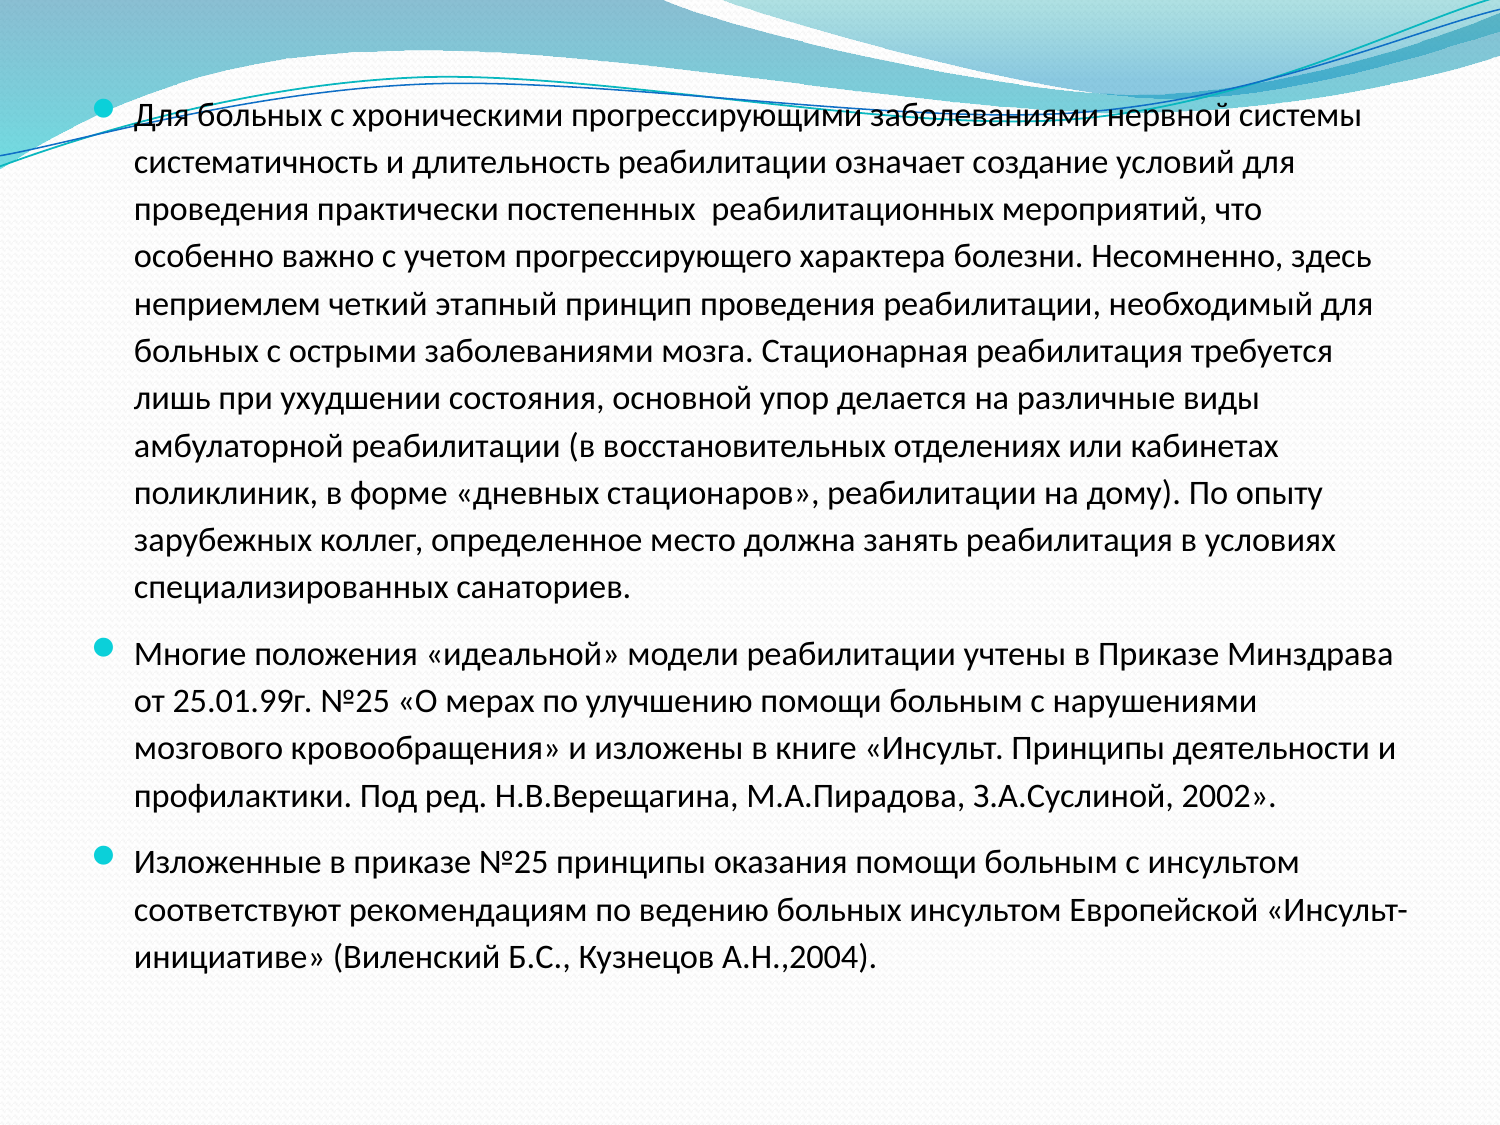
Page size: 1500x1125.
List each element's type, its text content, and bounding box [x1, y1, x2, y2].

list Для больных с хроническими прогрессирующими заболеваниями нервной системы систематичность и длительность реабилитации означает создание условий для проведения практически постепенных реабилитационных мероприятий, что особенно важно с учетом прогрессирующего характера болезни. Несомненно, здесь неприемлем четкий этапный принцип проведения реабилитации, необходимый для больных с острыми заболеваниями мозга. Стационарная реабилитация требуется лишь при ухудшении состояния, основной упор делается на различные виды амбулаторной реабилитации (в восстановительных отделениях или кабинетах поликлиник, в форме «дневных стационаров», реабилитации на дому). По опыту зарубежных коллег, определенное место должна занять реабилитация в условиях специализированных санаториев. Многие положения «идеальной» модели реабилитации учтены в Приказе Минздрава от 25.01.99г. №25 «О мерах по улучшению помощи больным с нарушениями мозгового кровообращения» и изложены в книге «Инсульт. Принципы деятельности и профилактики. Под ред. Н.В.Верещагина, М.А.Пирадова, З.А.Суслиной, 2002». Изложенные в приказе №25 принципы оказания помощи больным с инсультом соответствуют рекомендациям по ведению больных инсультом Европейской «Инсульт-инициативе» (Виленский Б.С., Кузнецов А.Н.,2004). [76, 78, 1425, 1038]
